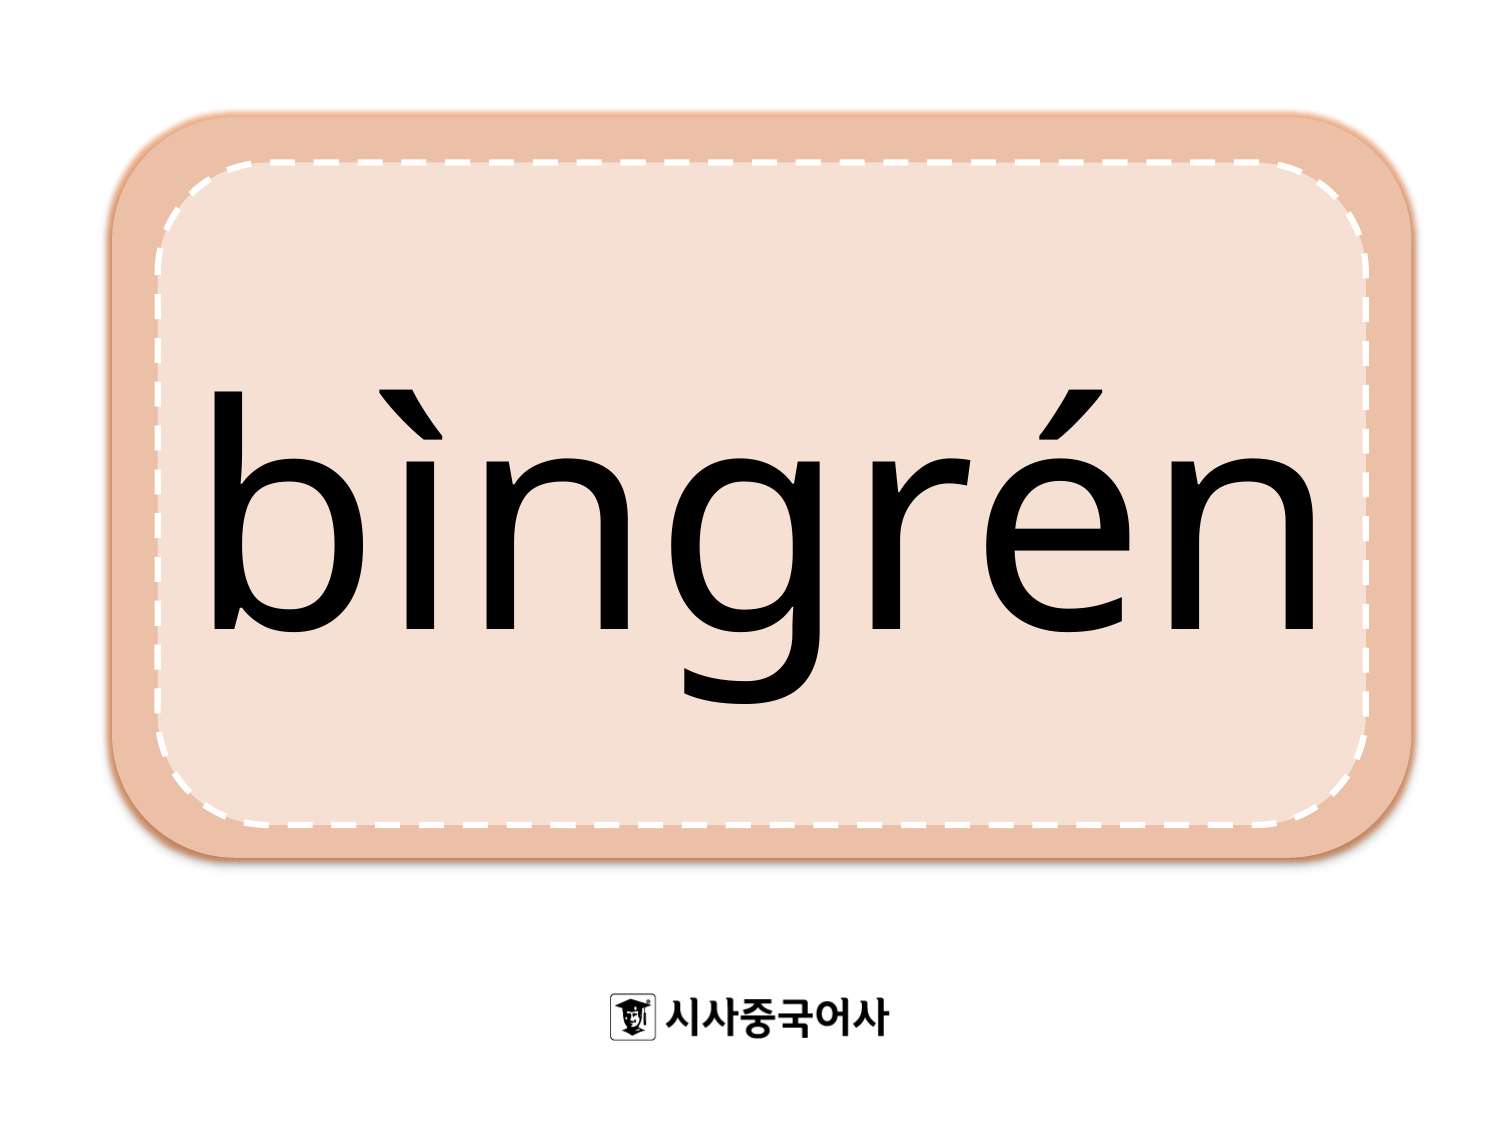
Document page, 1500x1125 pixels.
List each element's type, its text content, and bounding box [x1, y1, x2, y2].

picture [602, 987, 898, 1047]
text_box bìngrén [159, 148, 1368, 811]
